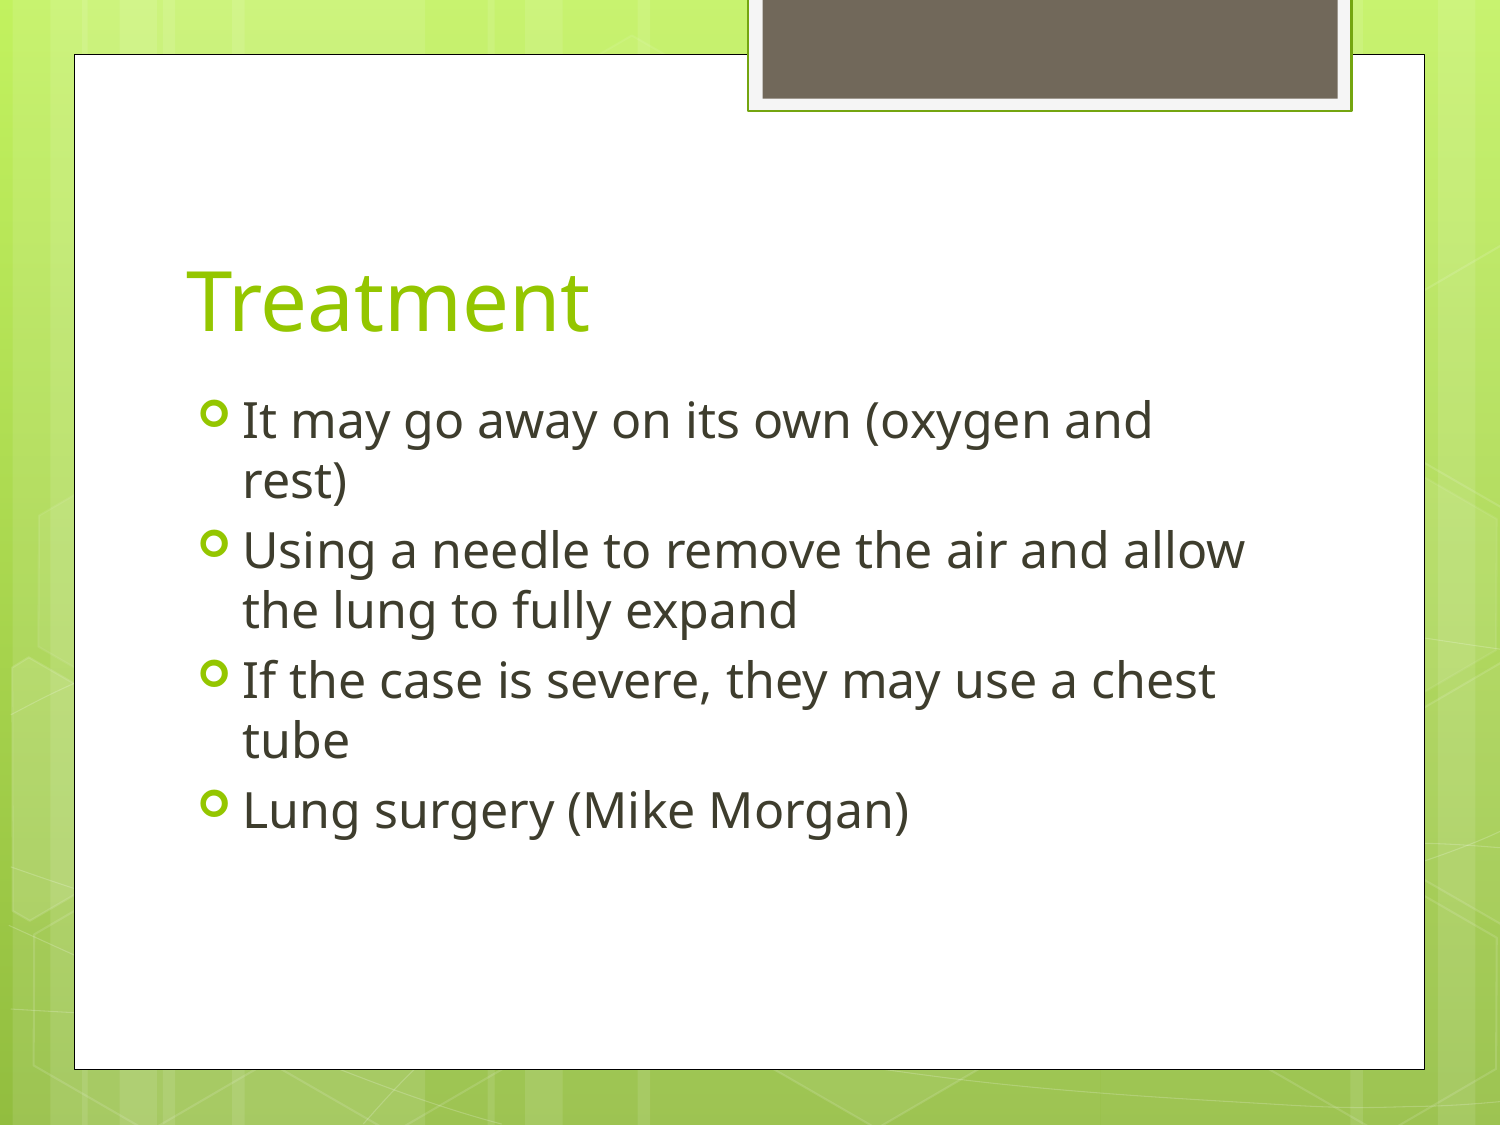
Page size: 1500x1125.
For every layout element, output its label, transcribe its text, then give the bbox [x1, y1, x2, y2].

list It may go away on its own (oxygen and rest) Using a needle to remove the air and allow the lung to fully expand If the case is severe, they may use a chest tube Lung surgery (Mike Morgan) [171, 381, 1283, 957]
title Treatment [171, 168, 1324, 357]
